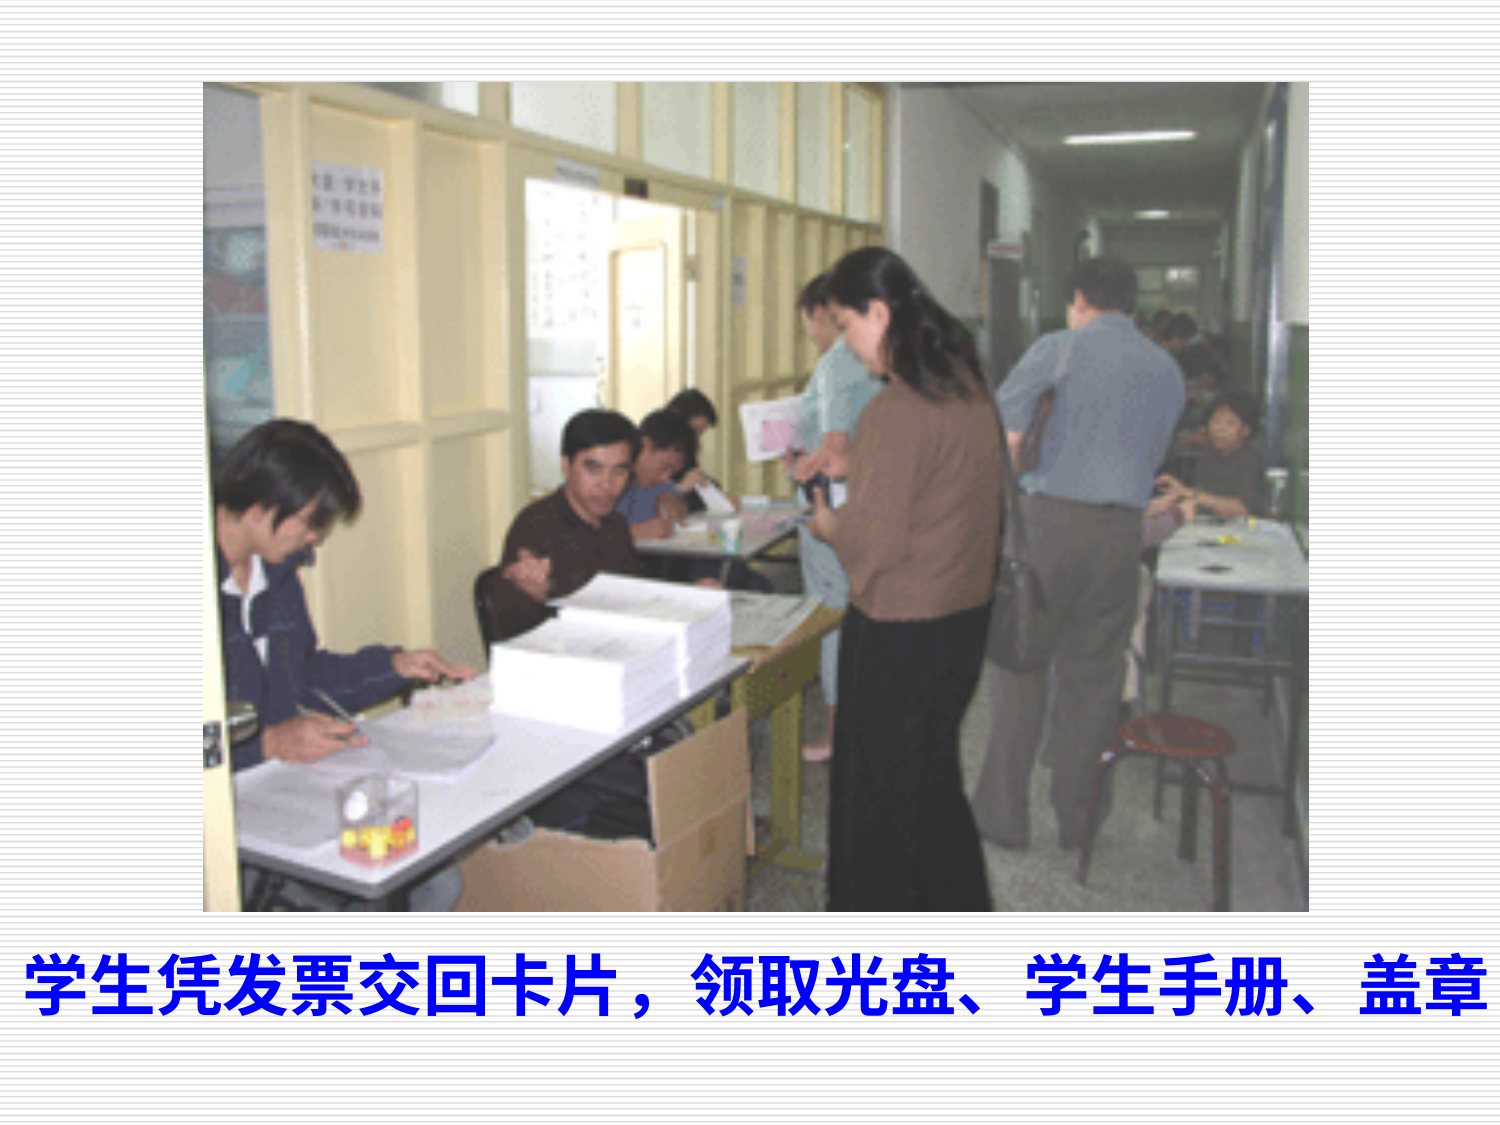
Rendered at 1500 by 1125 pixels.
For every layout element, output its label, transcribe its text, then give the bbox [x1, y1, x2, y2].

text_box 学生凭发票交回卡片，领取光盘、学生手册、盖章 [7, 935, 1500, 1031]
picture [0, 0, 1500, 1125]
